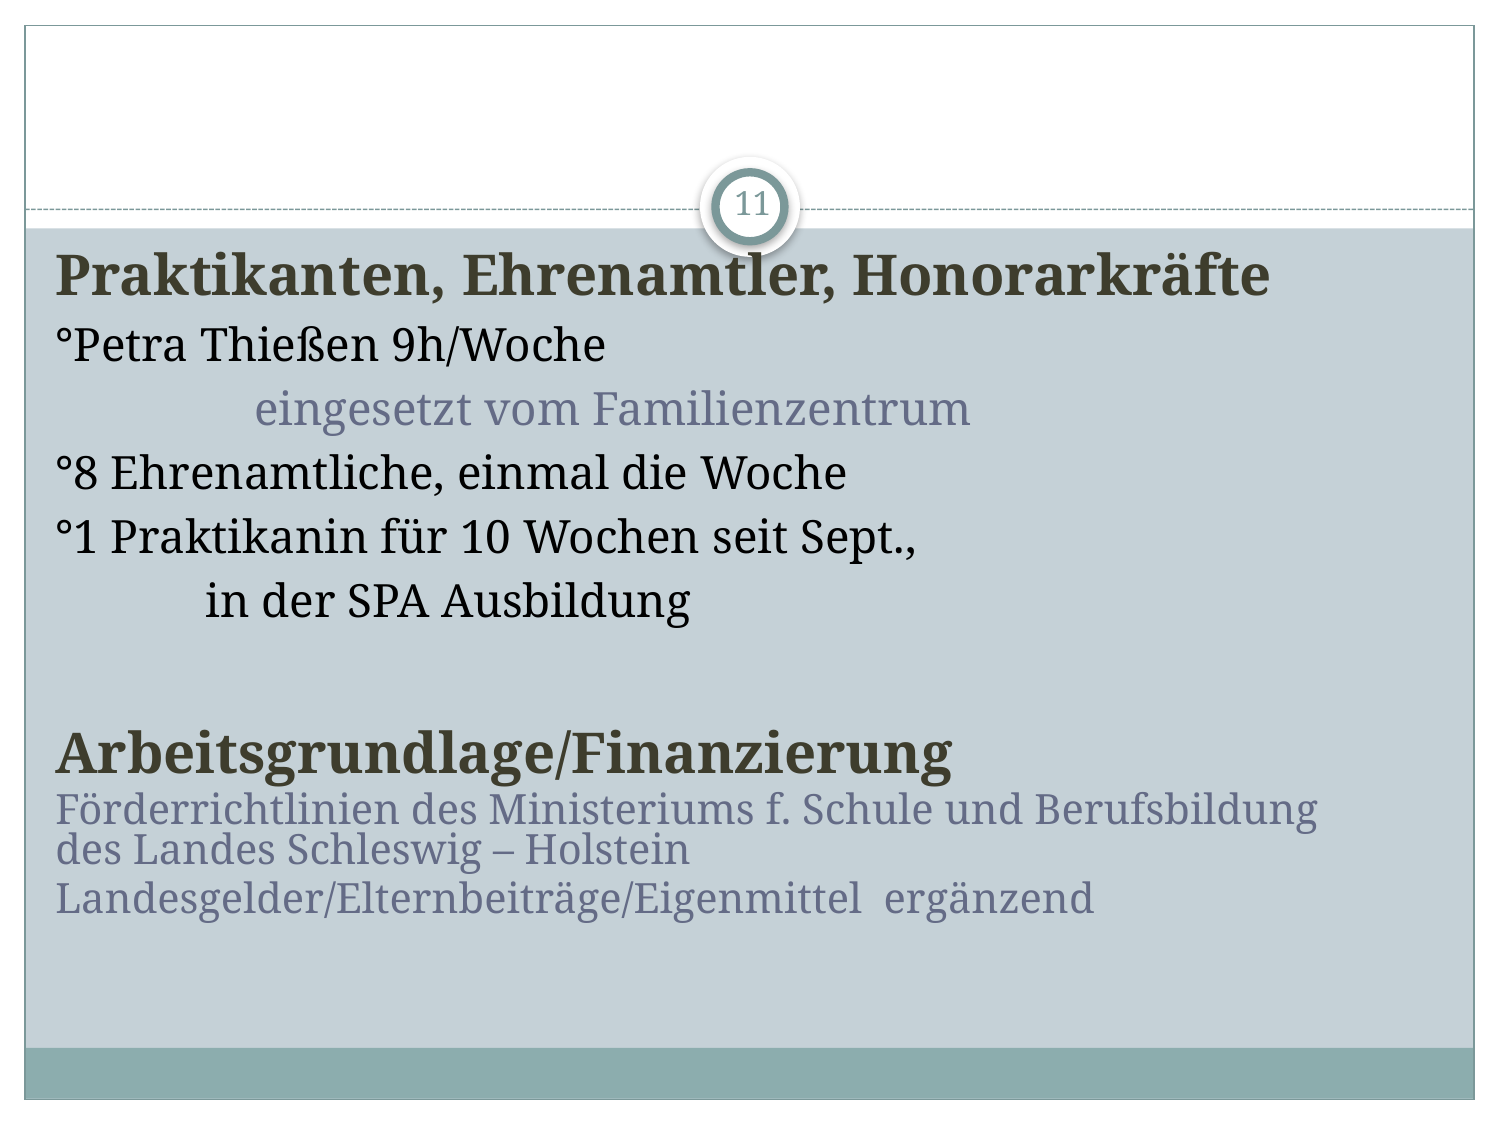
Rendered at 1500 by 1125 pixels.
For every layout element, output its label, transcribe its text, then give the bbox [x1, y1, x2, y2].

list Praktikanten, Ehrenamtler, Honorarkräfte °Petra Thießen 9h/Woche eingesetzt vom Familienzentrum °8 Ehrenamtliche, einmal die Woche °1 Praktikanin für 10 Wochen seit Sept., in der SPA Ausbildung Arbeitsgrundlage/Finanzierung Förderrichtlinien des Ministeriums f. Schule und Berufsbildung des Landes Schleswig – Holstein Landesgelder/Elternbeiträge/Eigenmittel ergänzend [29, 231, 1341, 1047]
slide_number 11 [715, 168, 791, 231]
